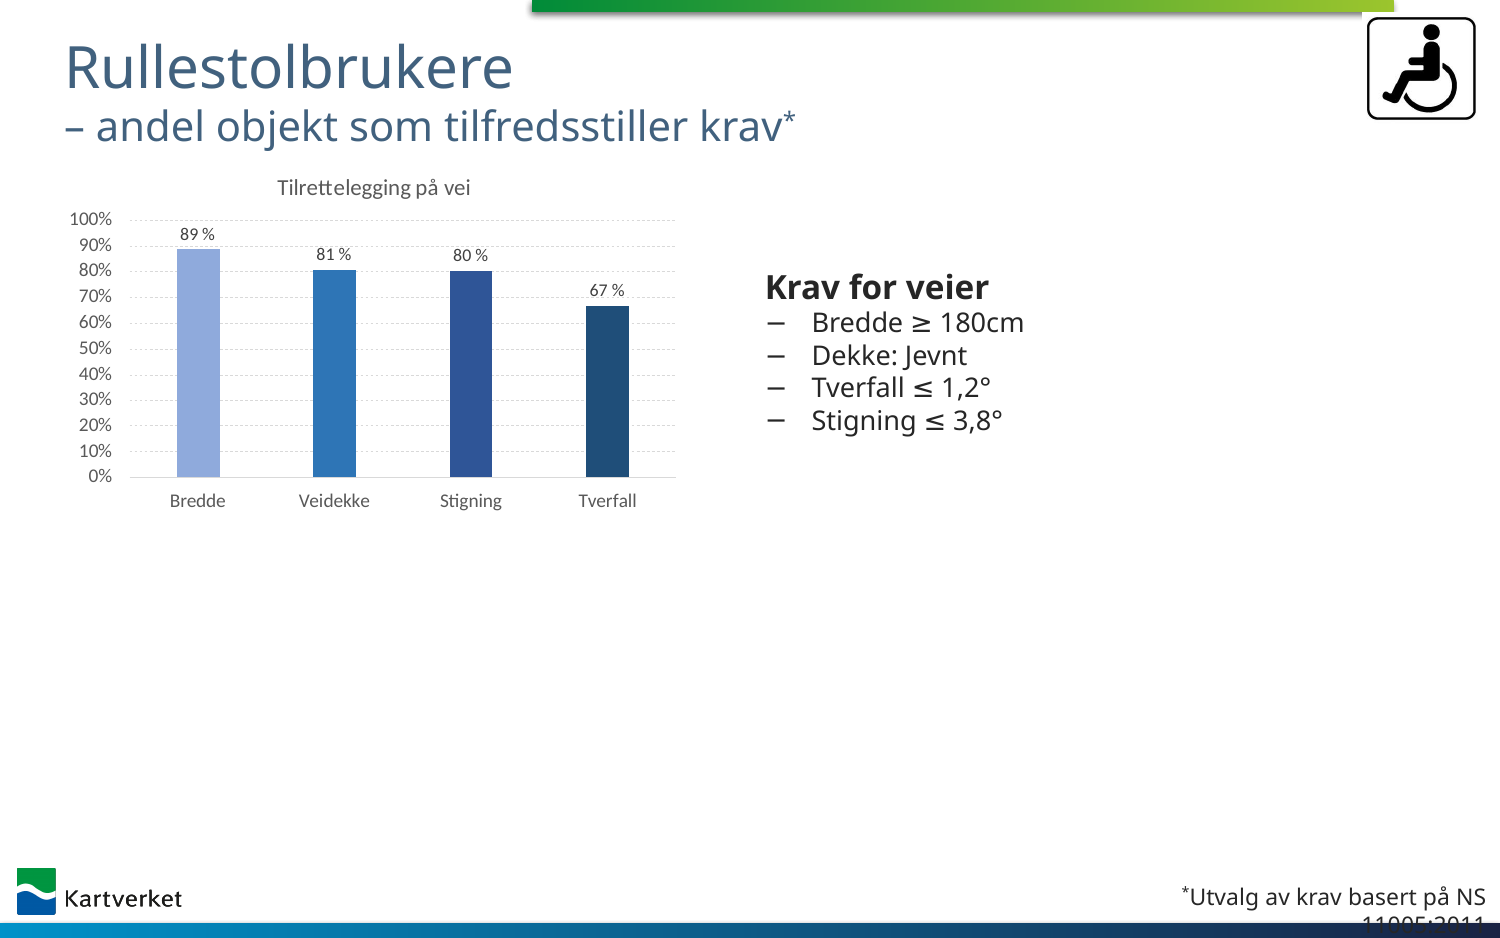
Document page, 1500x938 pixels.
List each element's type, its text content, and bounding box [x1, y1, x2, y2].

text_box Krav for veier Bredde ≥ 180cm Dekke: Jevnt Tverfall ≤ 1,2° Stigning ≤ 3,8° [750, 258, 1234, 444]
text_box *Utvalg av krav basert på NS 11005:2011 [1068, 873, 1500, 938]
picture [62, 166, 687, 519]
text_box Rullestolbrukere – andel objekt som tilfredsstiller krav* [49, 25, 1431, 158]
picture [1362, 12, 1481, 126]
